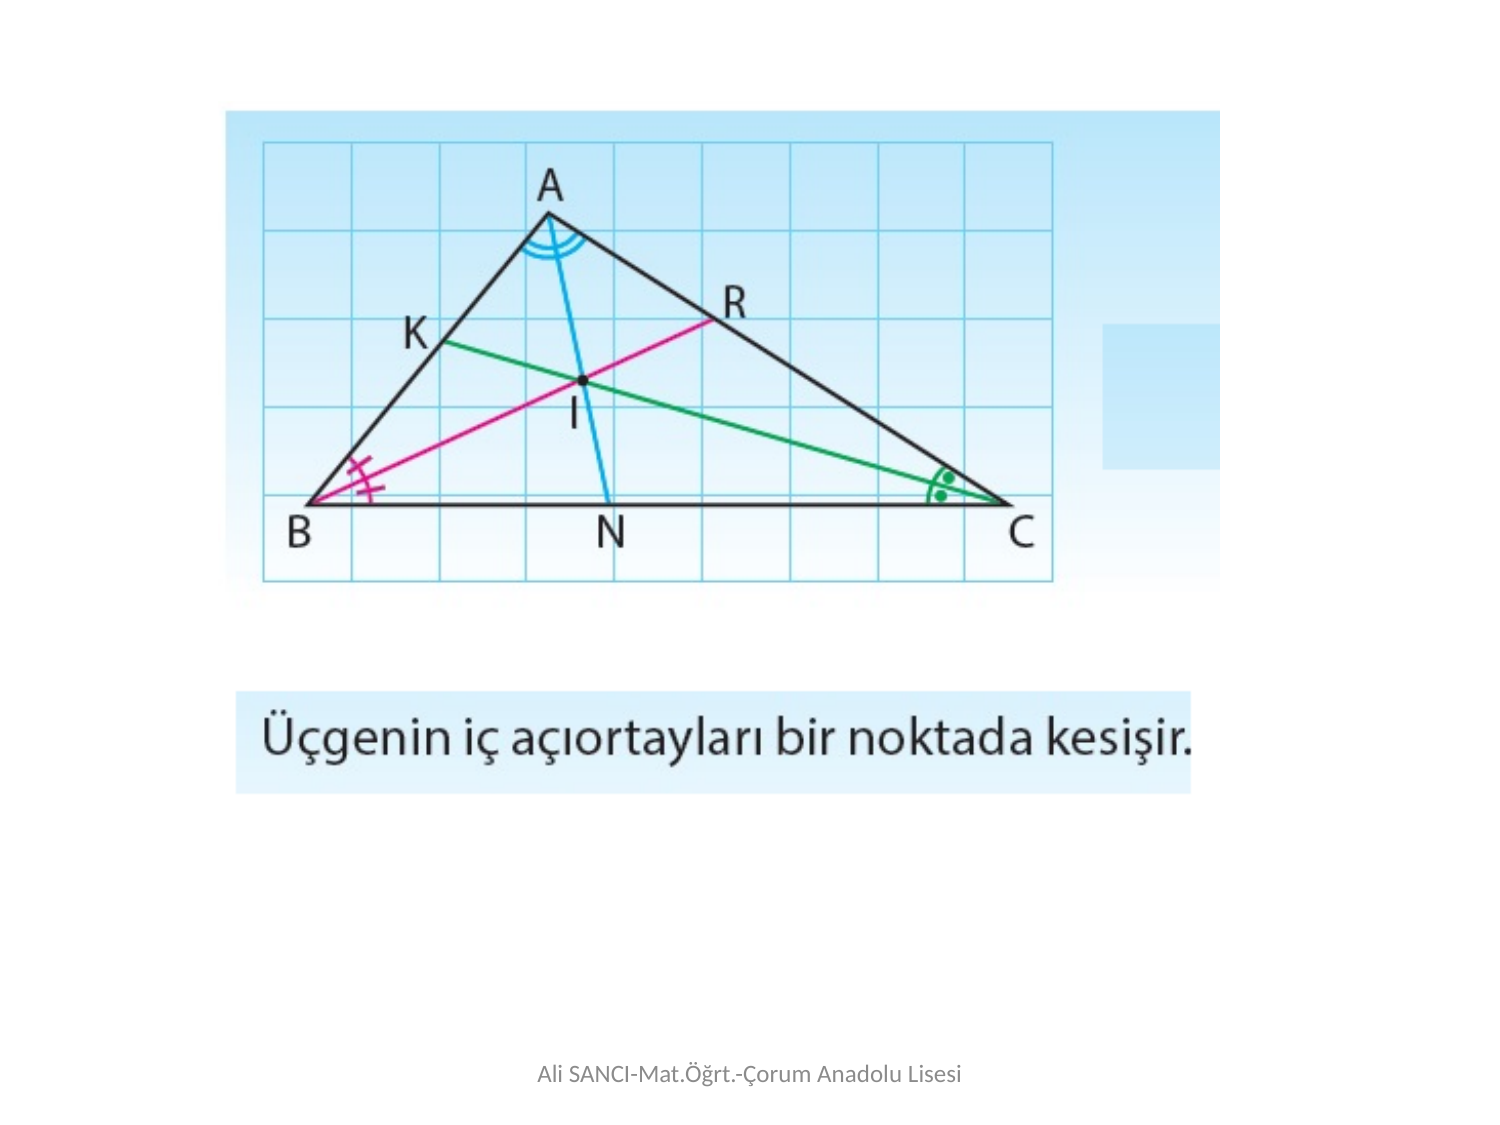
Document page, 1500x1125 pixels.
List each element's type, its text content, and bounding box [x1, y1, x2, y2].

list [218, 101, 1220, 823]
footer Ali SANCI-Mat.Öğrt.-Çorum Anadolu Lisesi [512, 1042, 988, 1103]
